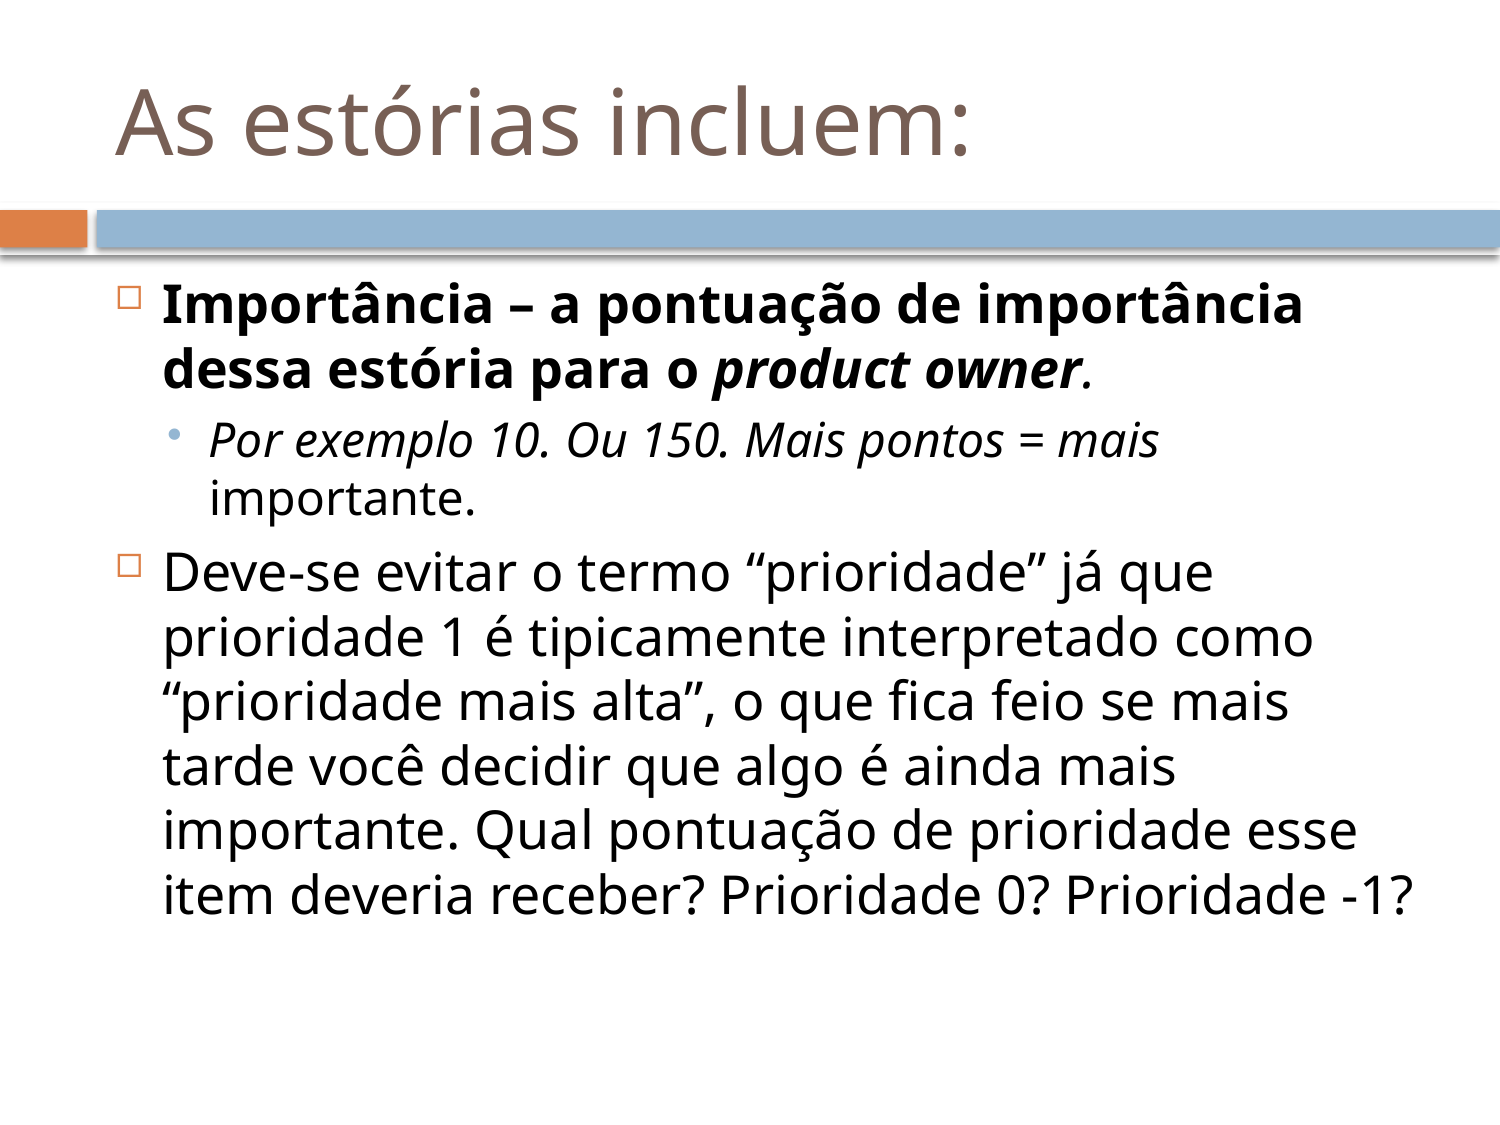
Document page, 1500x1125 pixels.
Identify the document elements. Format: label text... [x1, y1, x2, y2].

title As estórias incluem: [100, 37, 1438, 200]
list Importância – a pontuação de importância dessa estória para o product owner. Por exemplo 10. Ou 150. Mais pontos = mais importante. Deve-se evitar o termo “prioridade” já que prioridade 1 é tipicamente interpretado como “prioridade mais alta”, o que fica feio se mais tarde você decidir que algo é ainda mais importante. Qual pontuação de prioridade esse item deveria receber? Prioridade 0? Prioridade -1? [100, 262, 1438, 1000]
